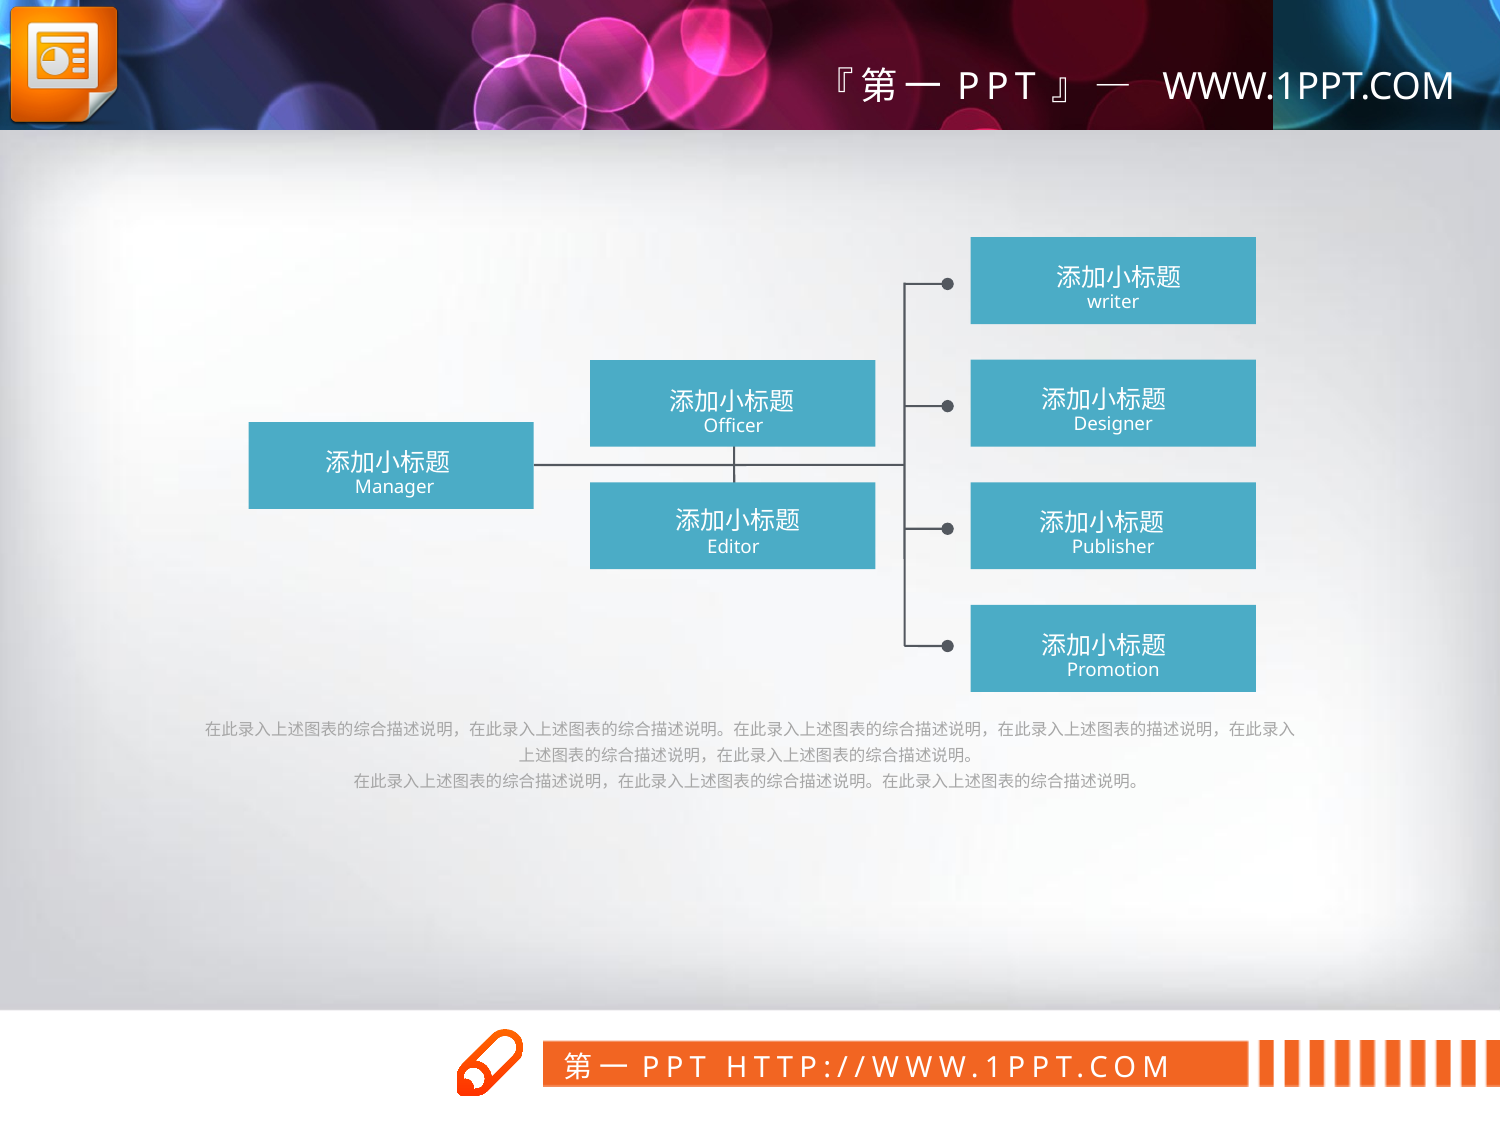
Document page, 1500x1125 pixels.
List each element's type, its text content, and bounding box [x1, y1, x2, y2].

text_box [248, 421, 535, 510]
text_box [589, 359, 876, 447]
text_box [970, 236, 1257, 325]
picture [0, 0, 1500, 1012]
text_box 在此录入上述图表的综合描述说明，在此录入上述图表的综合描述说明。在此录入上述图表的综合描述说明，在此录入上述图表的描述说明，在此录入上述图表的综合描述说明，在此录入上述图表的综合描述说明。 在此录入上述图表的综合描述说明，在此录入上述图表的综合描述说明。在此录入上述图表的综合描述说明。 [186, 706, 1312, 798]
text_box [904, 522, 954, 535]
text_box [904, 639, 954, 653]
text_box [904, 399, 954, 413]
picture [543, 1040, 1500, 1087]
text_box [970, 604, 1257, 693]
text_box [904, 277, 954, 291]
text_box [970, 359, 1257, 447]
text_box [970, 482, 1257, 570]
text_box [589, 482, 876, 570]
